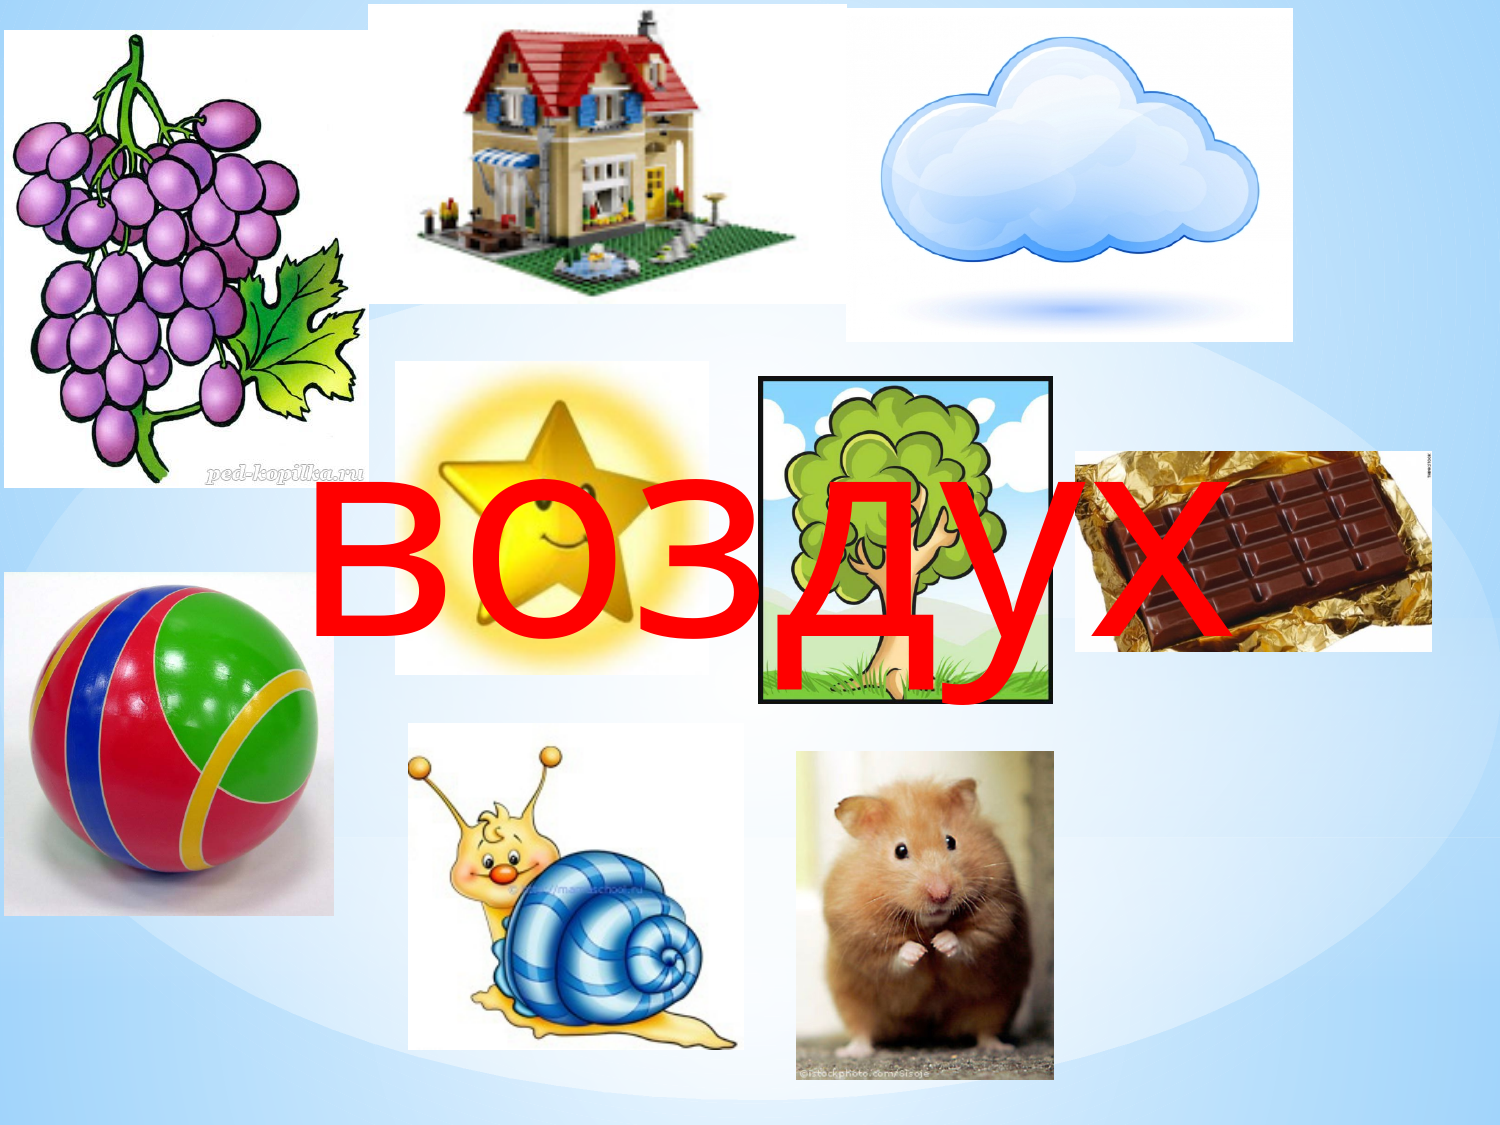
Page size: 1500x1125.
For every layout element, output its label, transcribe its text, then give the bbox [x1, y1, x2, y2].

picture [395, 361, 709, 675]
picture [407, 722, 745, 1050]
picture [4, 572, 334, 916]
picture [795, 751, 1054, 1080]
picture [757, 376, 1053, 704]
text_box воздух [277, 341, 1329, 701]
picture [1075, 451, 1432, 652]
picture [4, 4, 1293, 488]
